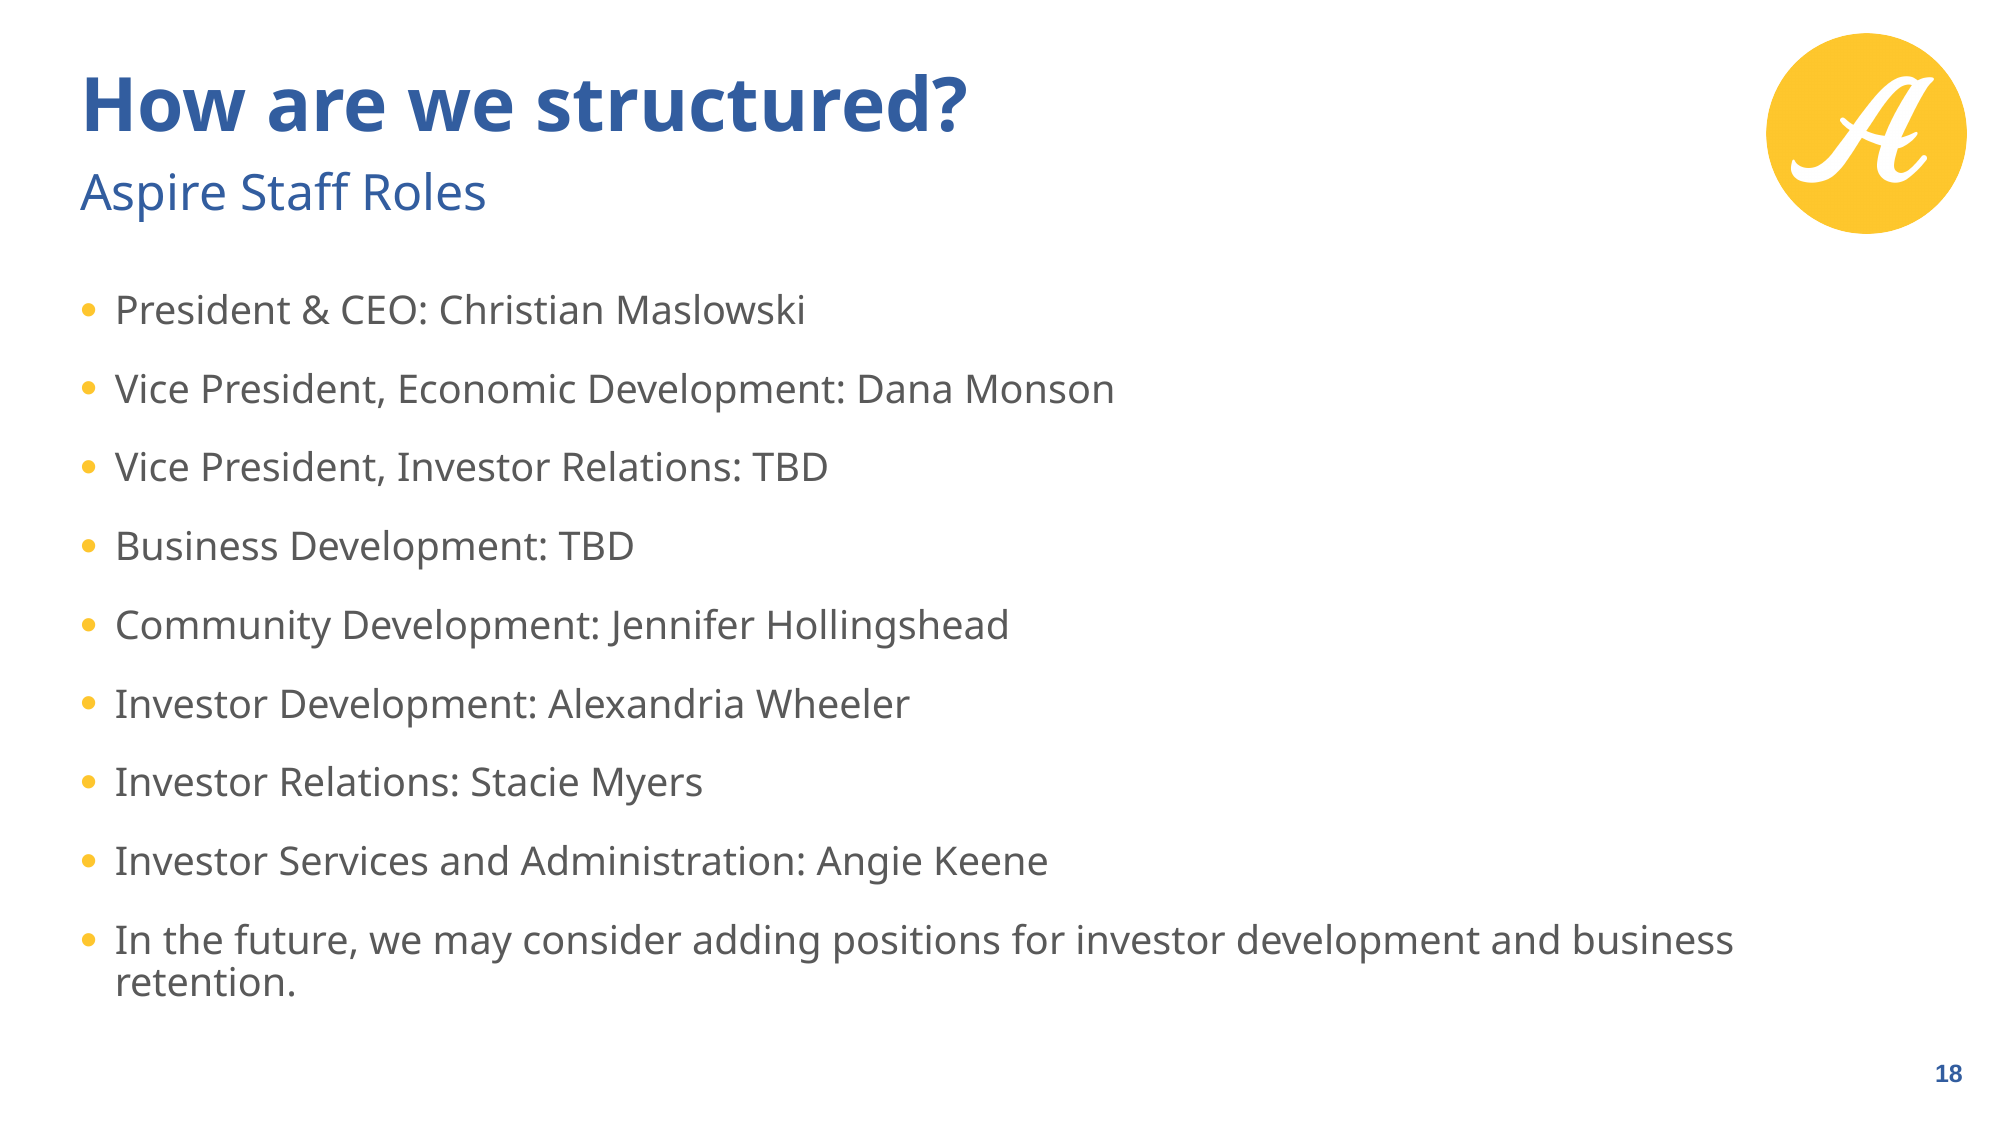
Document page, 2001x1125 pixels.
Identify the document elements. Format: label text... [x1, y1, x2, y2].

list Aspire Staff Roles [64, 159, 1863, 230]
list President & CEO: Christian Maslowski Vice President, Economic Development: Dana Monson Vice President, Investor Relations: TBD Business Development: TBD Community Development: Jennifer Hollingshead Investor Development: Alexandria Wheeler Investor Relations: Stacie Myers Investor Services and Administration: Angie Keene In the future, we may consider adding positions for investor development and business retention. [64, 282, 1863, 1014]
picture [1766, 33, 1967, 234]
title How are we structured? [64, 22, 1863, 156]
slide_number 18 [1527, 1042, 1978, 1103]
